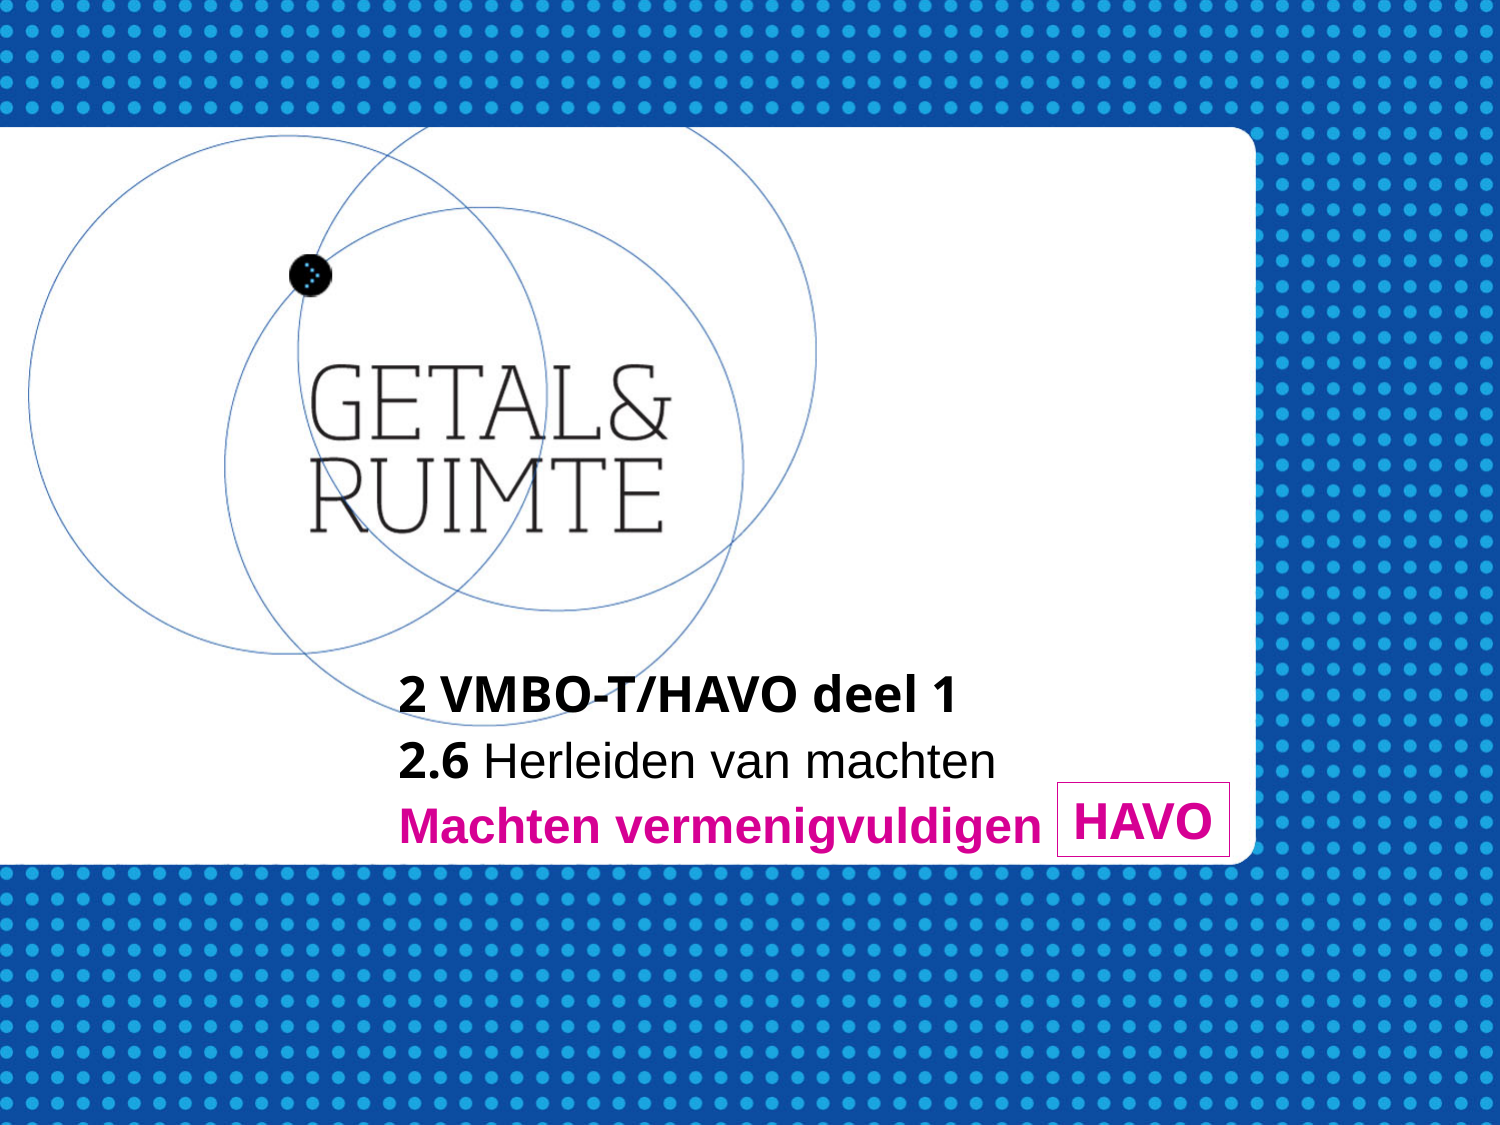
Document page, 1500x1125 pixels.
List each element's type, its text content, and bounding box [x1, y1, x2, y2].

picture [0, 0, 1500, 1125]
text_box HAVO [1057, 782, 1230, 857]
text_box 2 VMBO-T/HAVO deel 1 2.6 Herleiden van machten Machten vermenigvuldigen [383, 648, 963, 870]
